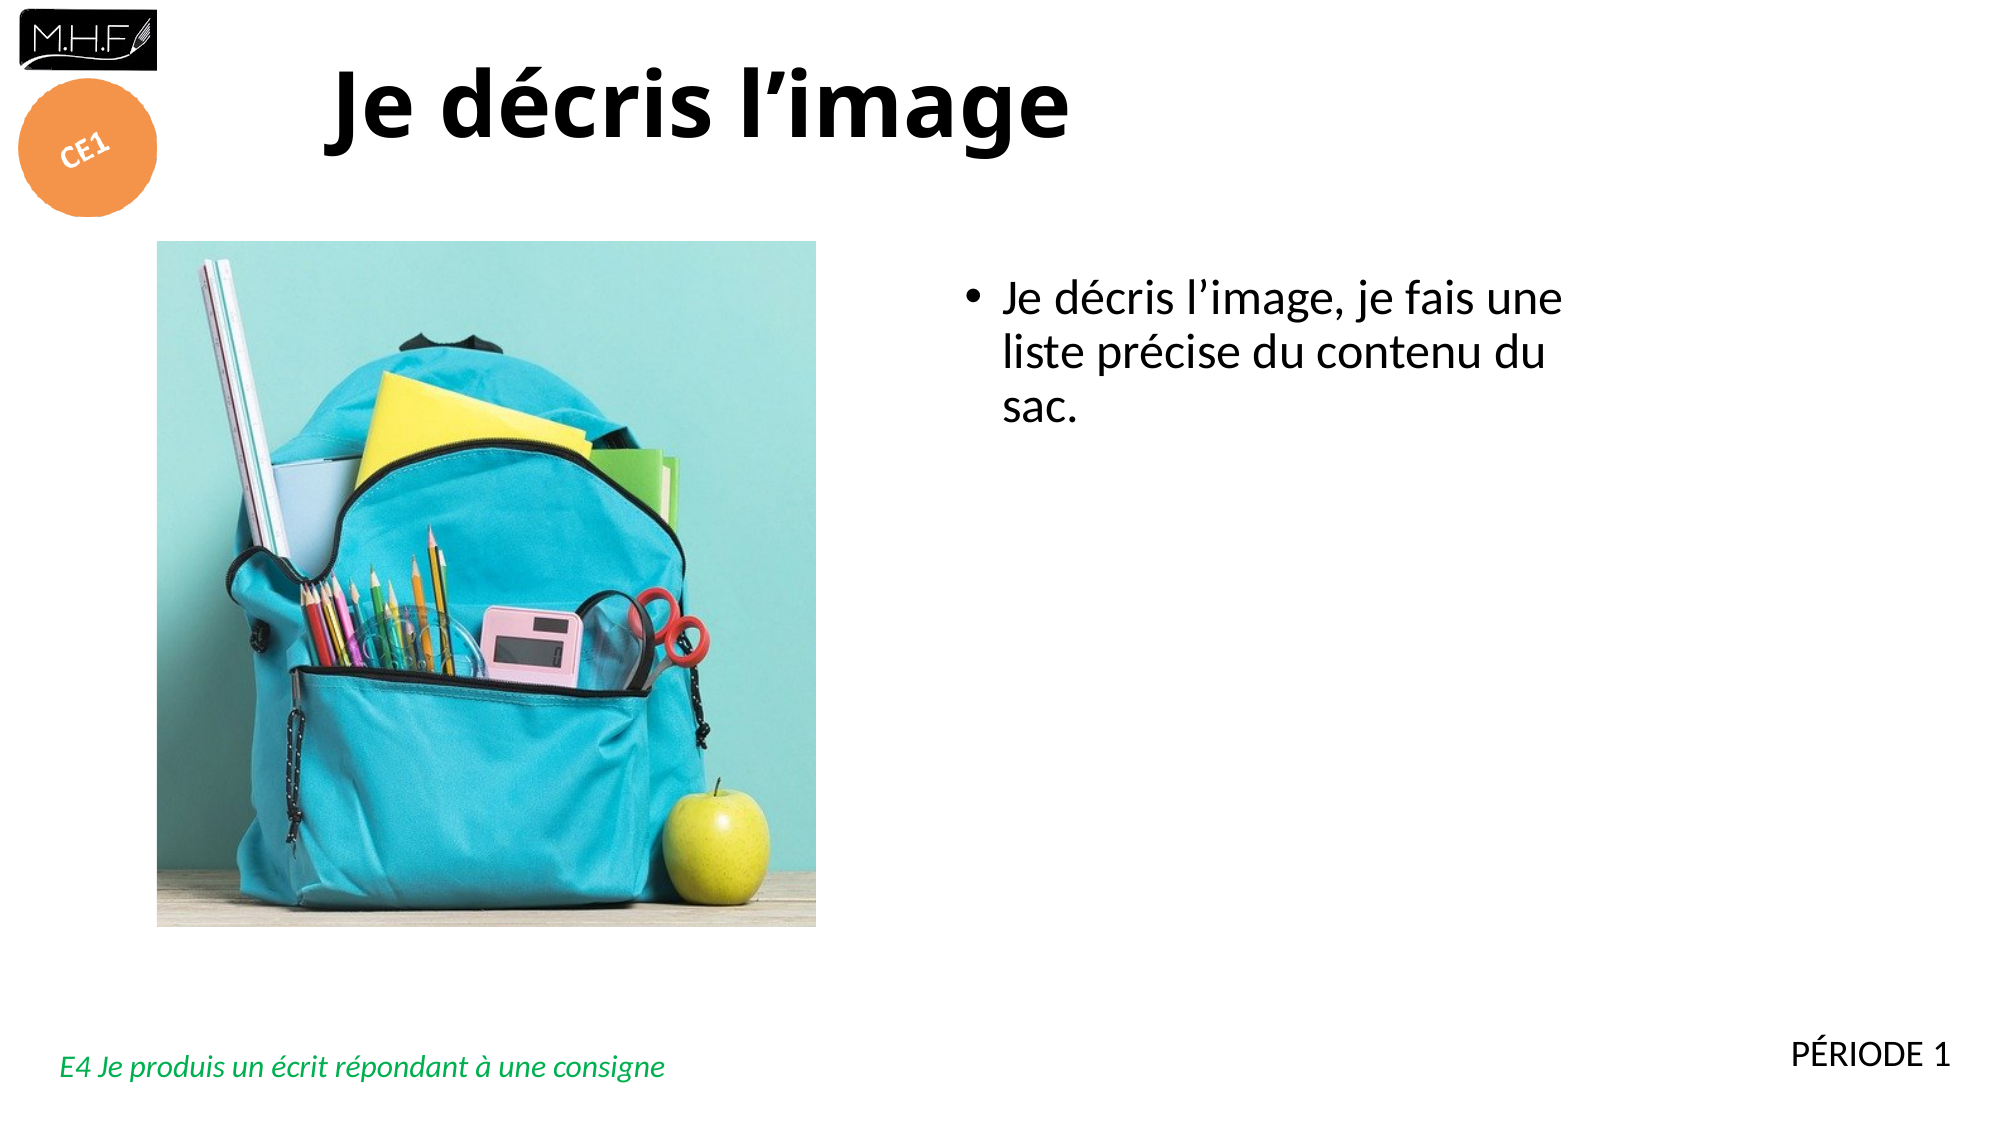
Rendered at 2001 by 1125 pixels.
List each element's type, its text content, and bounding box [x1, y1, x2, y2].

title Je décris l’image [316, 0, 1863, 218]
text_box E4 Je produis un écrit répondant à une consigne [44, 1038, 1346, 1092]
picture [156, 241, 816, 928]
text_box PÉRIODE 1 [1362, 1021, 1967, 1082]
text_box Je décris l’image, je fais une liste précise du contenu du sac. [949, 264, 1631, 575]
picture [16, 7, 157, 74]
picture [18, 78, 157, 218]
